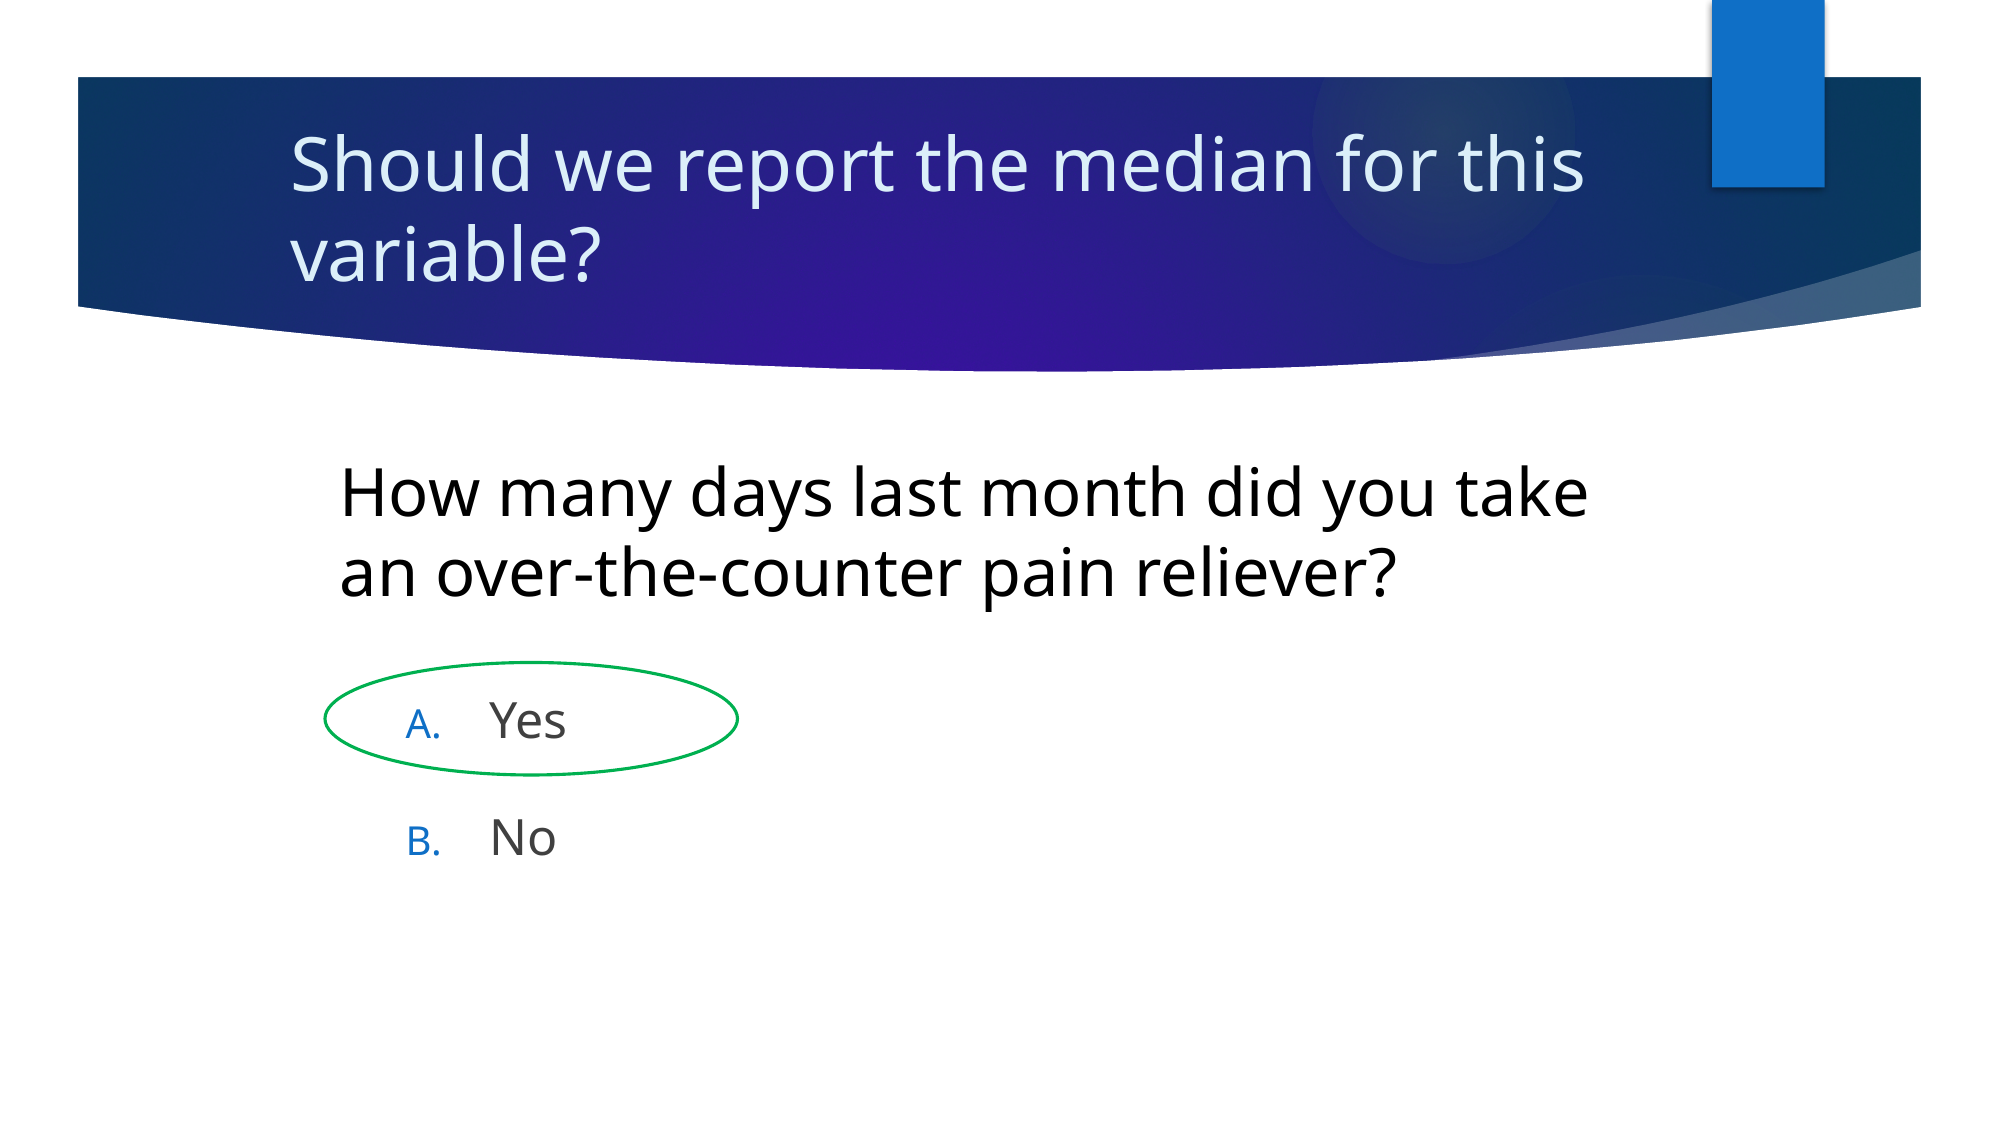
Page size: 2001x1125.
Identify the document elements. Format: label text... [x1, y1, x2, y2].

list Yes No [543, 660, 707, 687]
text_box How many days last month did you take an over-the-counter pain reliever? [324, 435, 1675, 624]
list Yes No [324, 660, 520, 711]
title Should we report the median for this variable? [275, 112, 1725, 300]
text_box [323, 660, 740, 777]
list Yes No [324, 726, 707, 1045]
